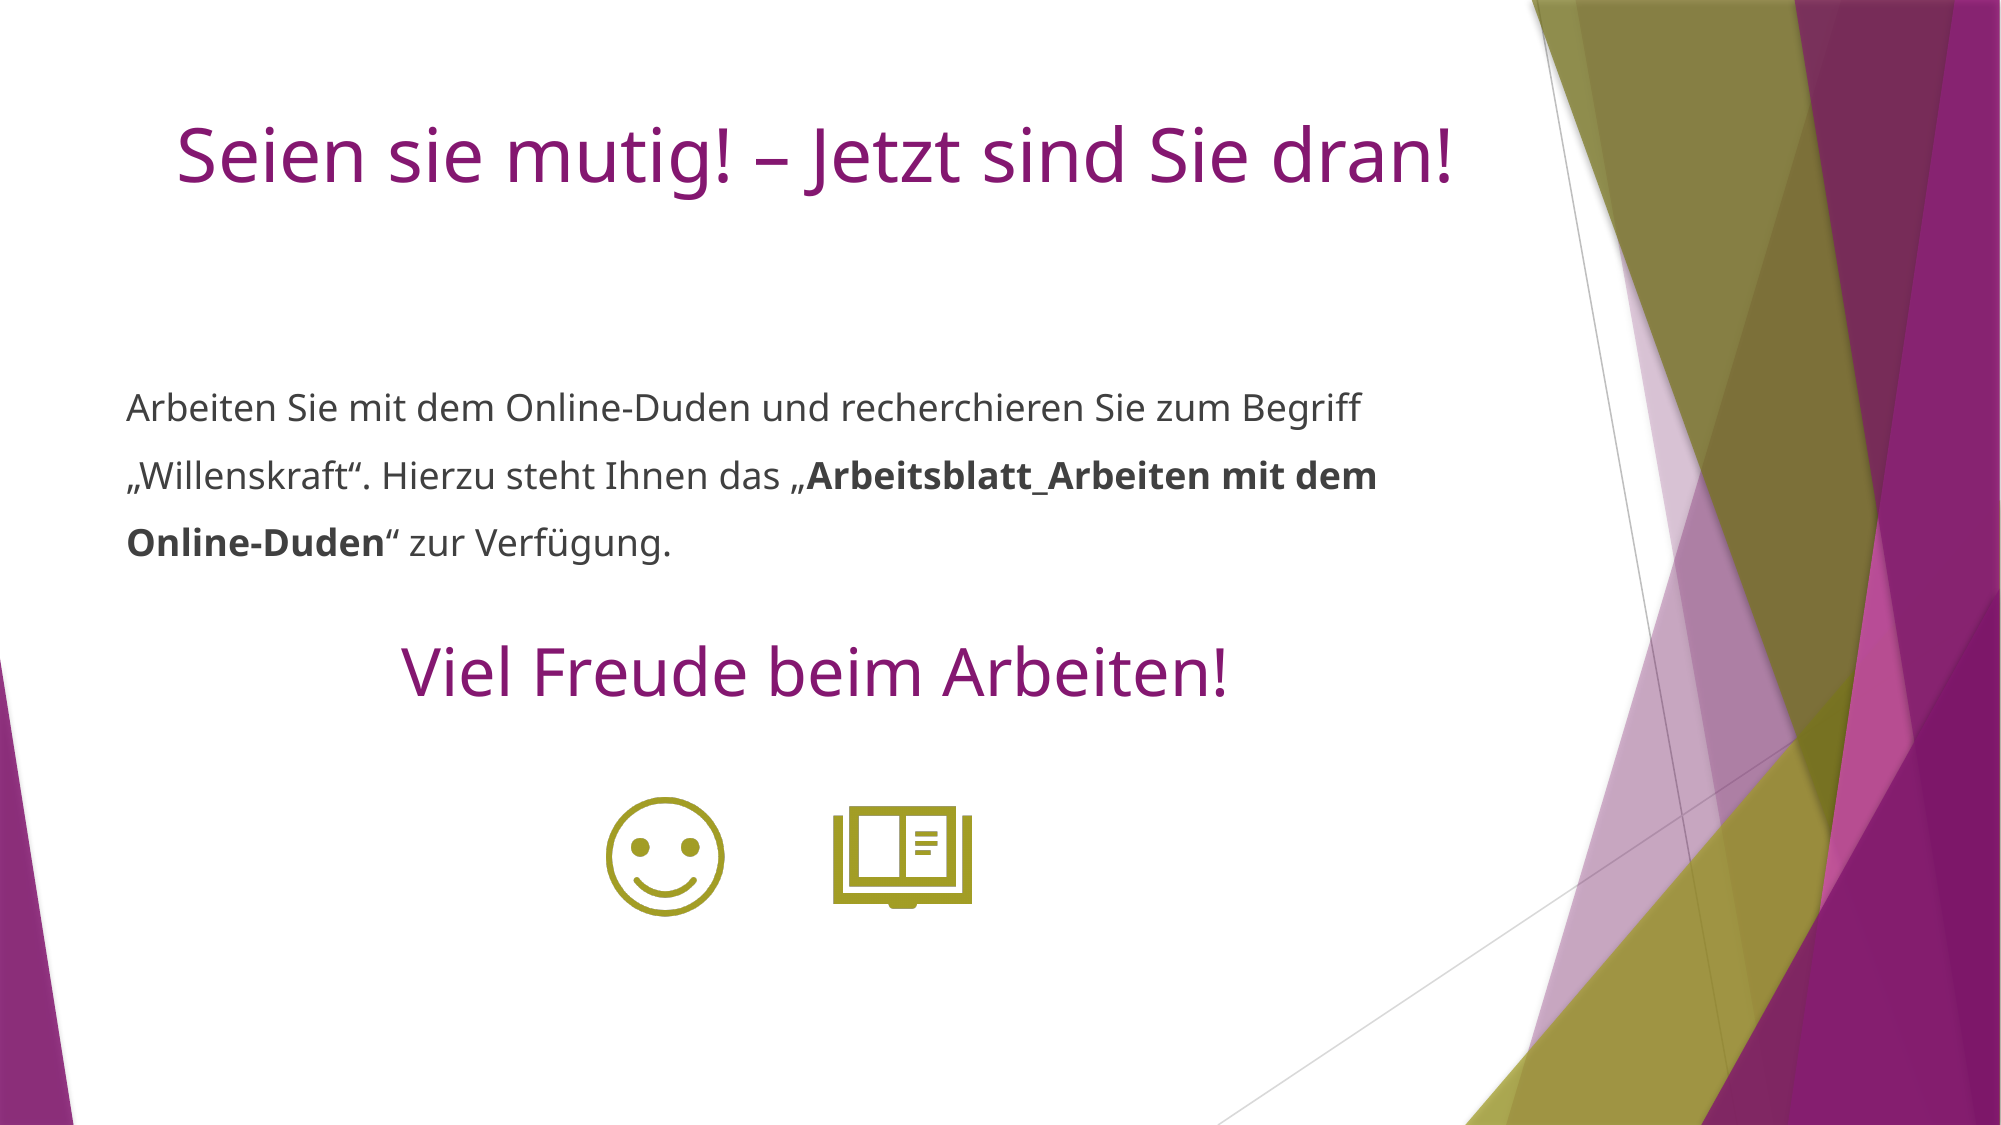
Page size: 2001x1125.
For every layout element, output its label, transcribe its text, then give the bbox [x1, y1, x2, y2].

list Arbeiten Sie mit dem Online-Duden und recherchieren Sie zum Begriff „Willenskraft“. Hierzu steht Ihnen das „Arbeitsblatt_Arbeiten mit dem Online-Duden“ zur Verfügung. Viel Freude beim Arbeiten! [111, 354, 1522, 992]
picture [589, 781, 741, 933]
picture [826, 781, 978, 933]
title Seien sie mutig! – Jetzt sind Sie dran! [111, 99, 1522, 317]
